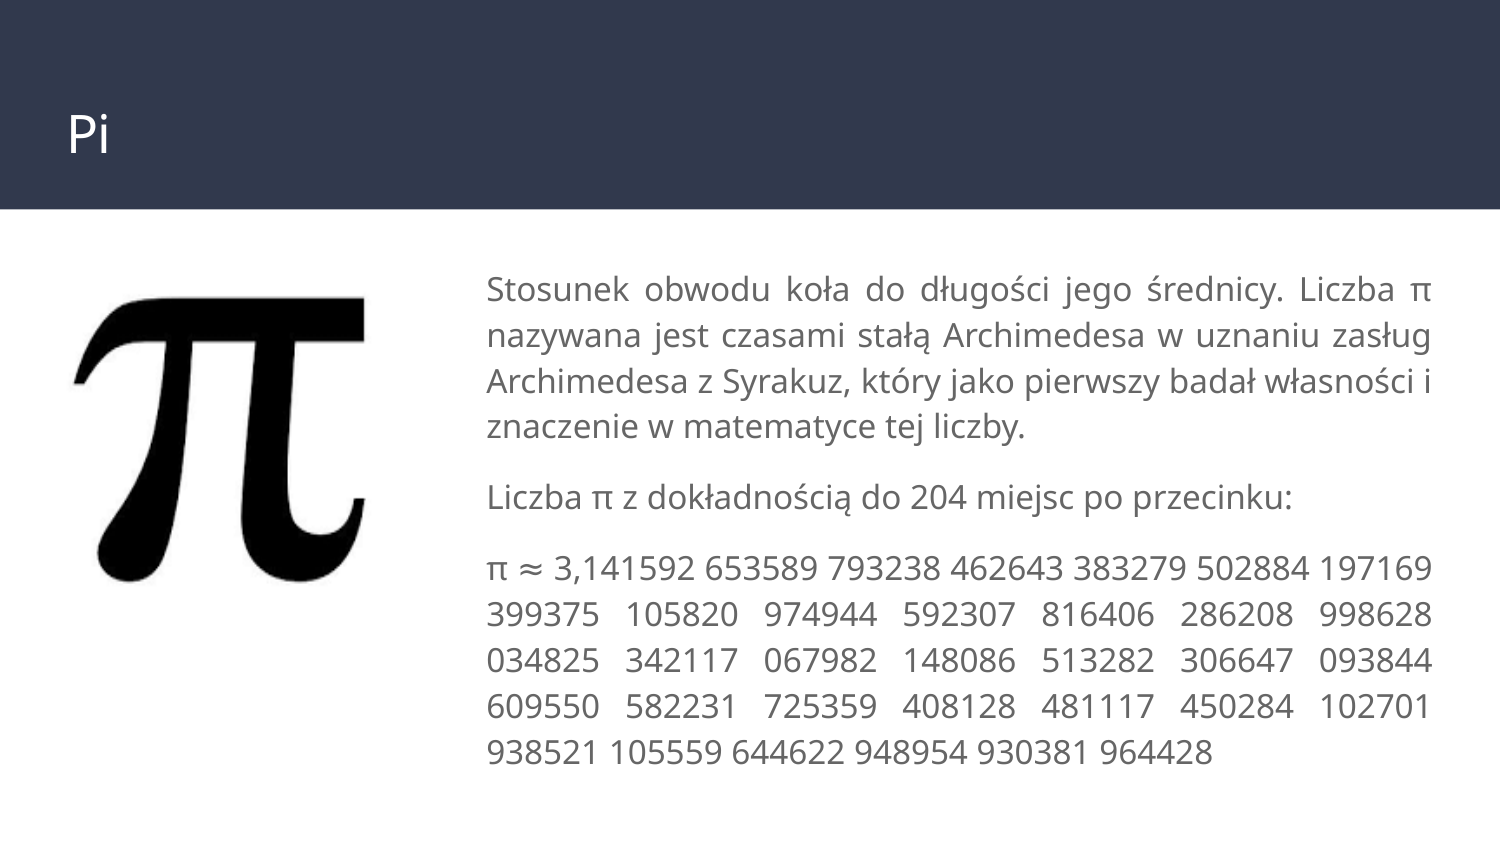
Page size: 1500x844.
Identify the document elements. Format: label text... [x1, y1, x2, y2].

list Stosunek obwodu koła do długości jego średnicy. Liczba π nazywana jest czasami stałą Archimedesa w uznaniu zasług Archimedesa z Syrakuz, który jako pierwszy badał własności i znaczenie w matematyce tej liczby. Liczba π z dokładnością do 204 miejsc po przecinku: π ≈ 3,141592 653589 793238 462643 383279 502884 197169 399375 105820 974944 592307 816406 286208 998628 034825 342117 067982 148086 513282 306647 093844 609550 582231 725359 408128 481117 450284 102701 938521 105559 644622 948954 930381 964428 [471, 247, 1449, 844]
title Pi [51, 82, 1449, 185]
picture [0, 246, 458, 635]
